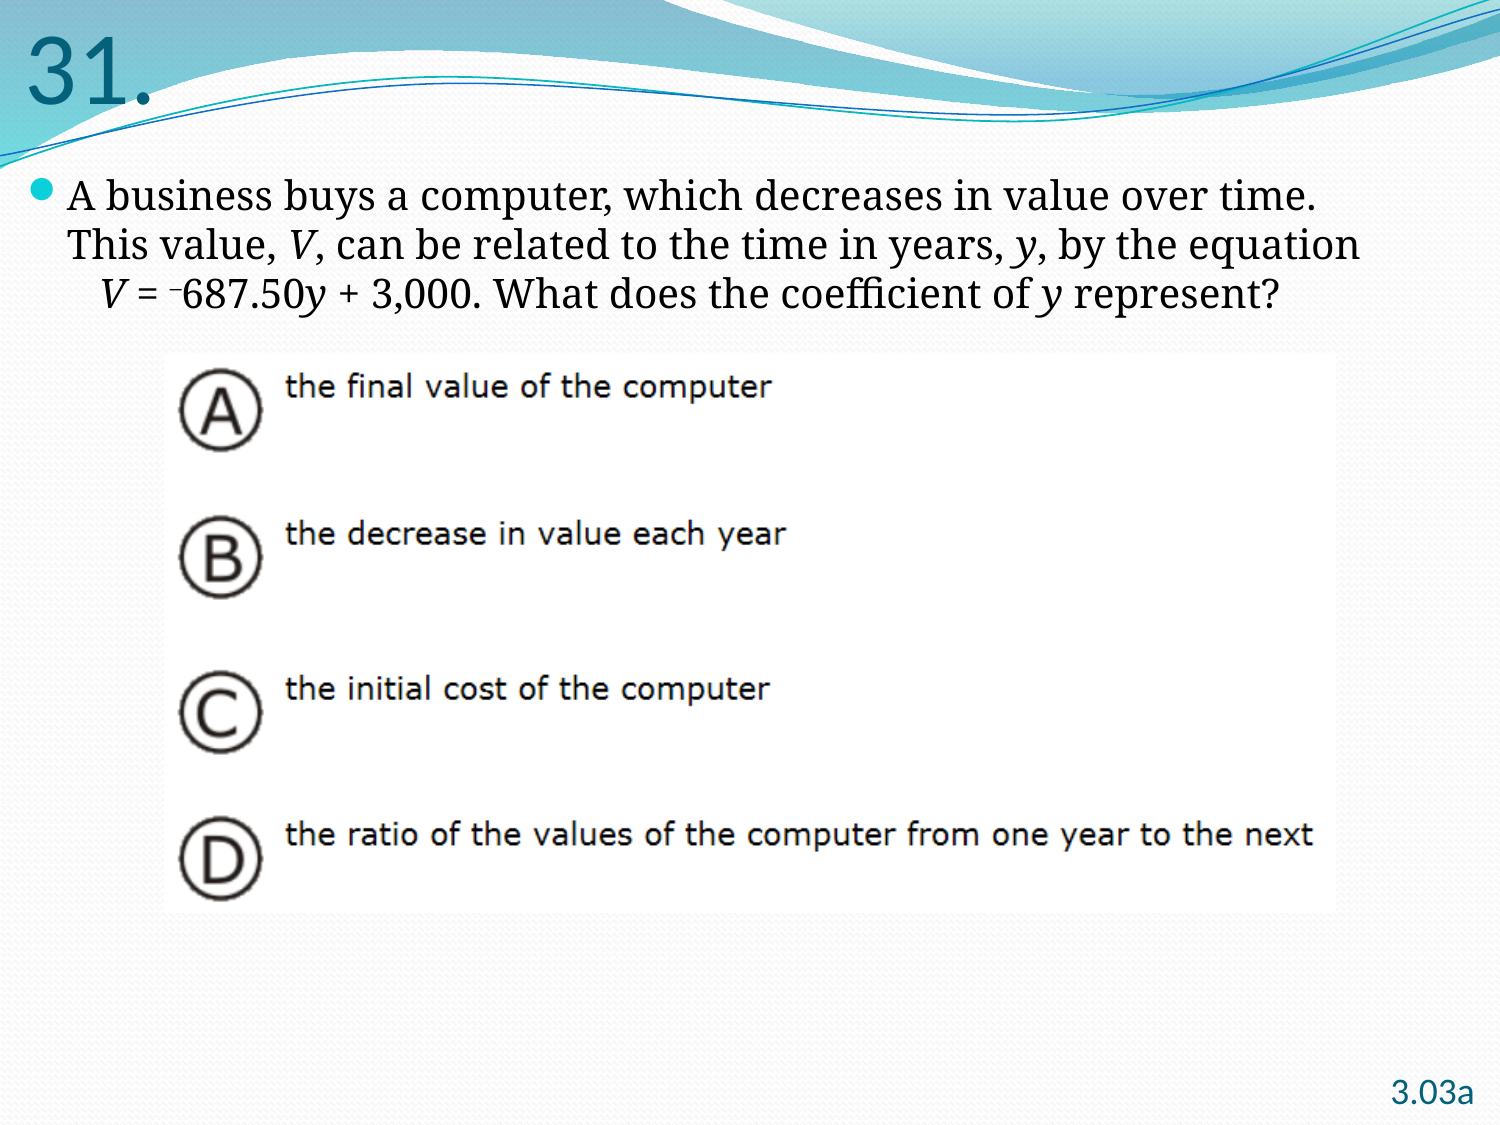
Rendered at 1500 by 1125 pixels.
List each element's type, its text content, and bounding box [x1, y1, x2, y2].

title 31. [24, 0, 1375, 125]
text_box 3.03a [124, 924, 1475, 1113]
picture [163, 354, 1337, 913]
list A business buys a computer, which decreases in value over time. This value, V, can be related to the time in years, y, by the equation V = –687.50y + 3,000. What does the coefficient of y represent? [12, 162, 1500, 325]
